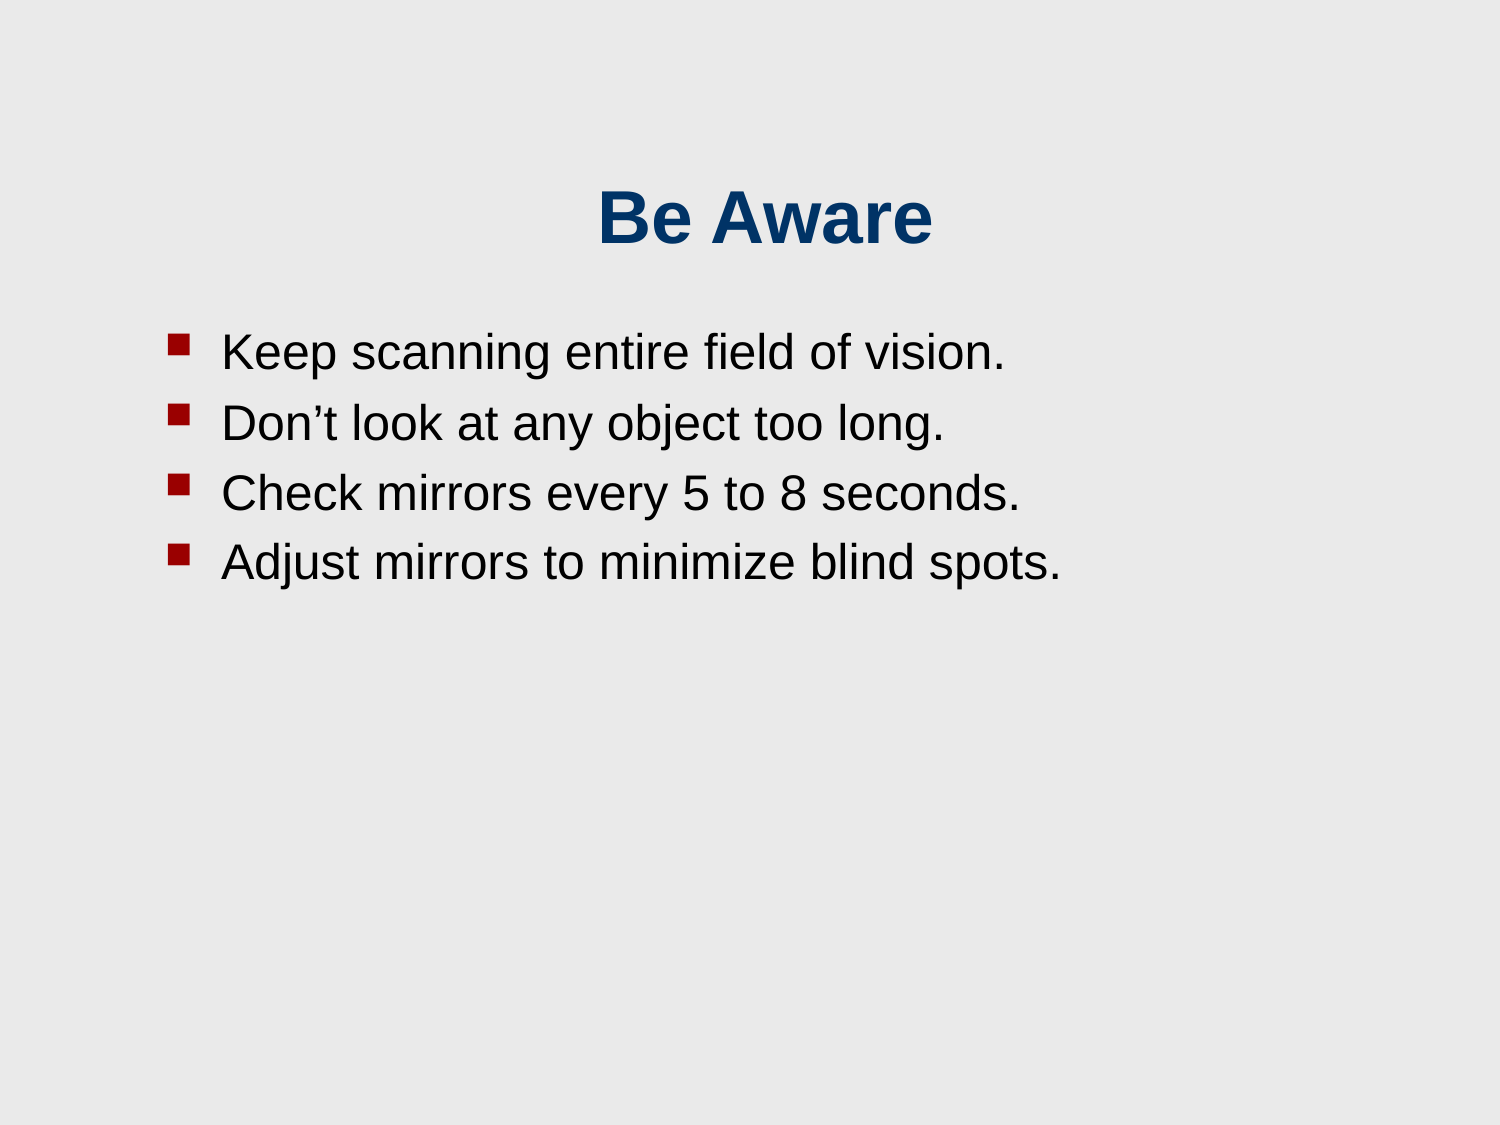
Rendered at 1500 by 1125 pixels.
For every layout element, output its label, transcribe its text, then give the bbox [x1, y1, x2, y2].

title Be Aware [49, 160, 1483, 267]
list Keep scanning entire field of vision. Don’t look at any object too long. Check mirrors every 5 to 8 seconds. Adjust mirrors to minimize blind spots. [149, 312, 1481, 1001]
